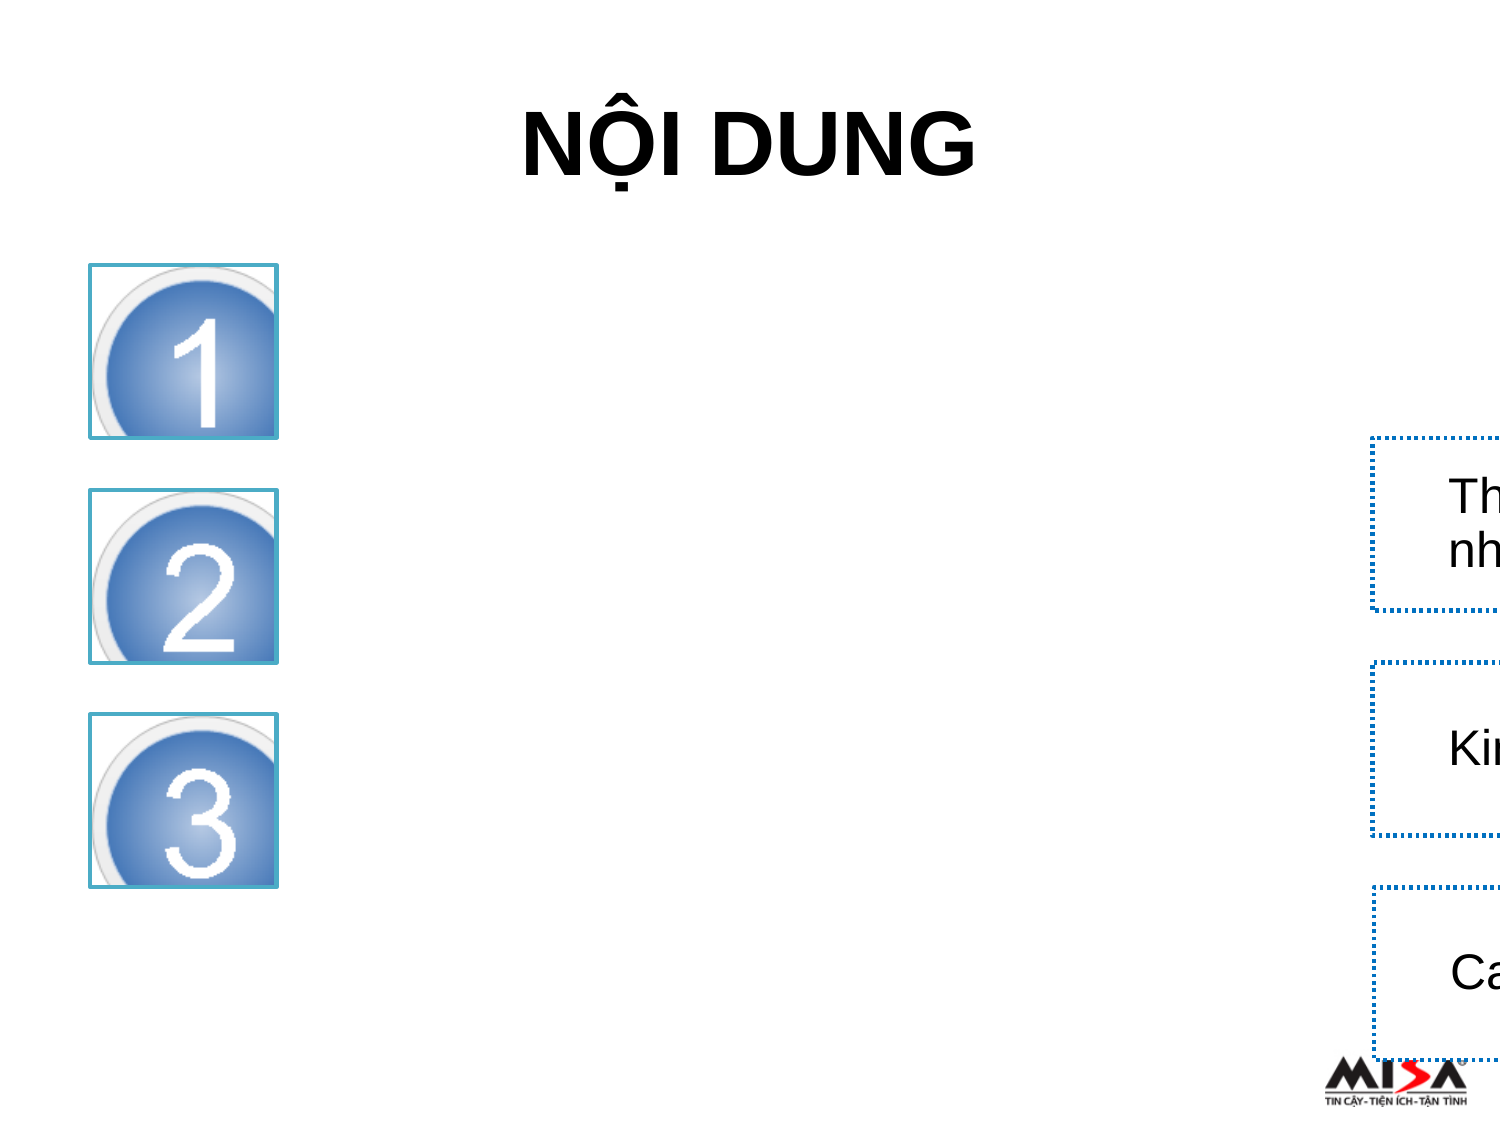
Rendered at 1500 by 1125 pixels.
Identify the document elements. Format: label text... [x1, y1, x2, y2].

text_box Case Study & Demo [1472, 887, 1500, 1061]
text_box Kinh nghiệm triển khai thành công của MISA [1472, 662, 1500, 836]
text_box NỘI DUNG [75, 45, 1425, 233]
text_box Thời cơ chín muồi cho việc triển khai phần mềm như dịch vụ (SAAS) [1472, 437, 1500, 611]
text_box [90, 264, 1472, 1125]
